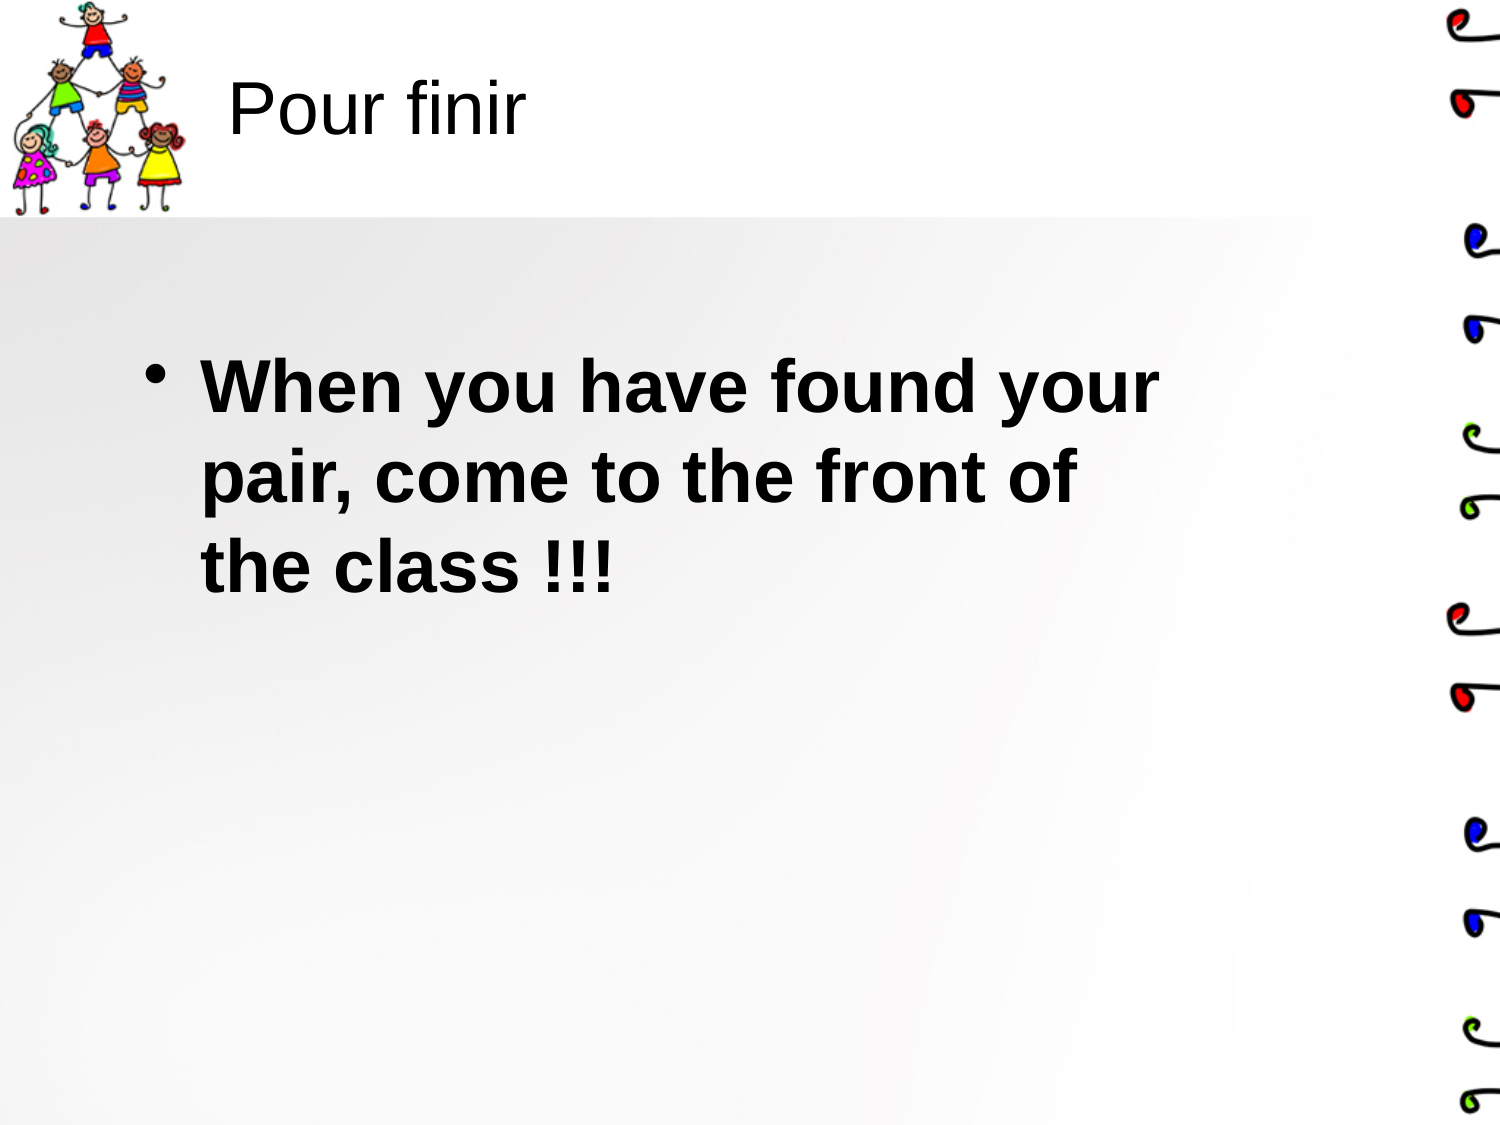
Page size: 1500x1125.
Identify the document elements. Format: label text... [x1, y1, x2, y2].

picture [0, 0, 1500, 1125]
list When you have found your pair, come to the front of the class !!! [128, 224, 1180, 889]
title Pour finir [212, 16, 1463, 192]
